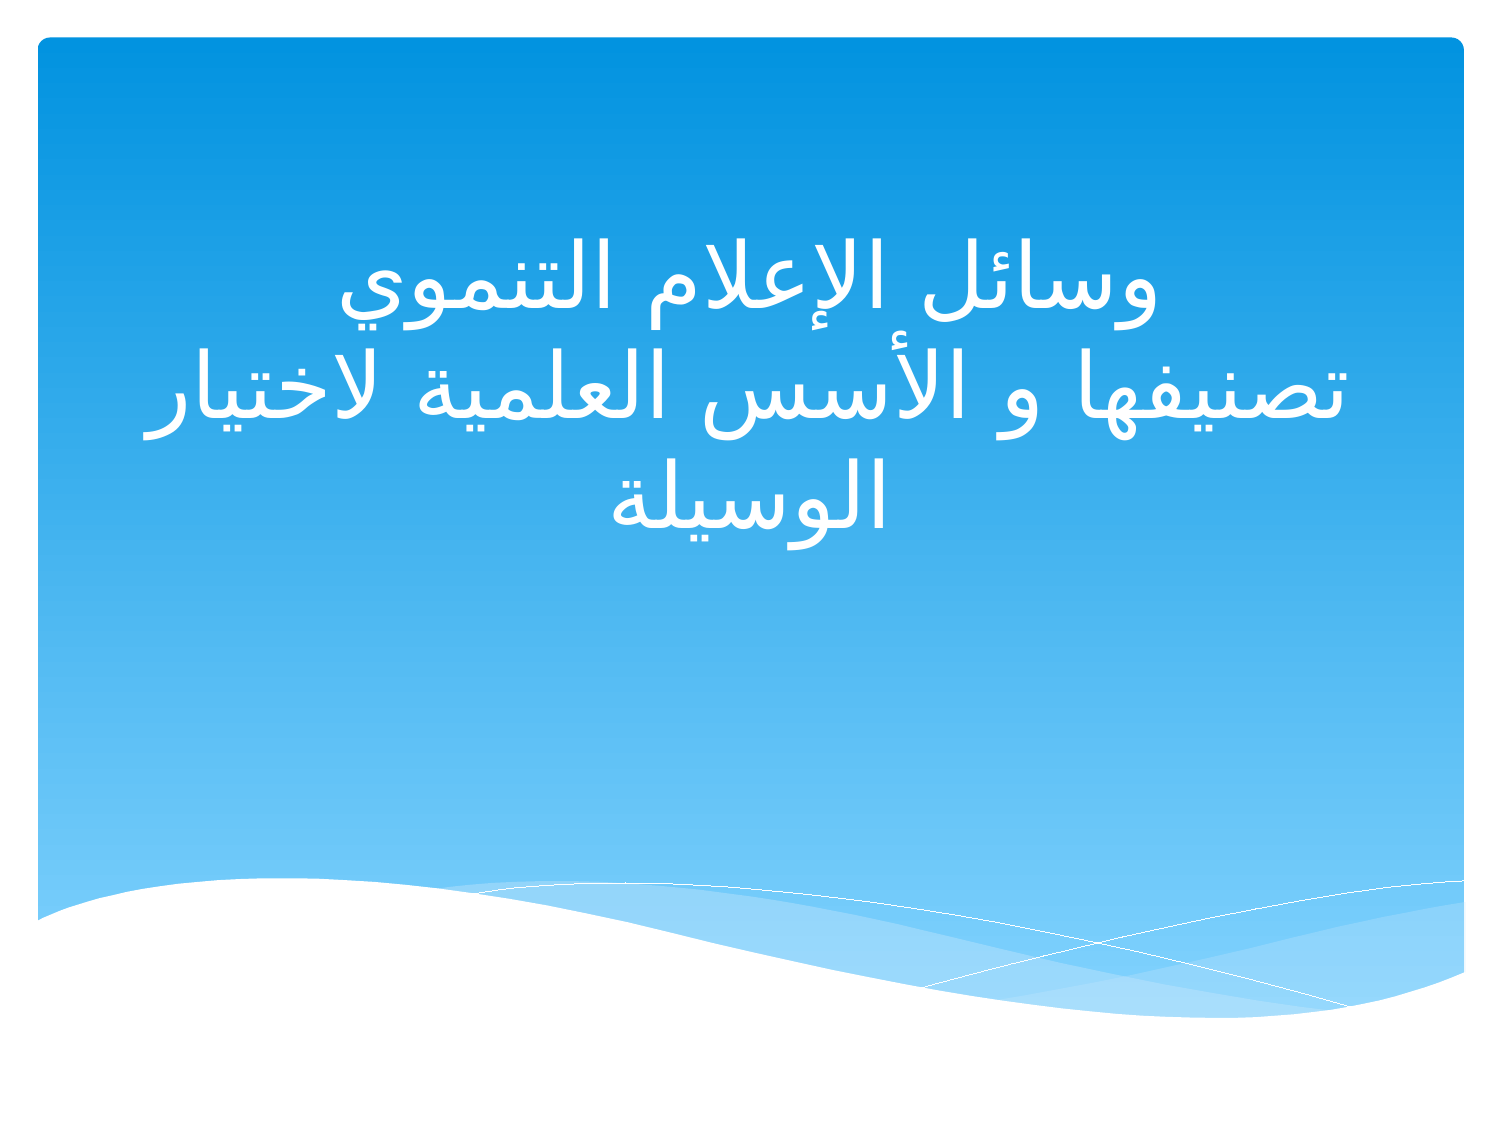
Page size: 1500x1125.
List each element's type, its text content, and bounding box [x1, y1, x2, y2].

title وسائل الإعلام التنموي تصنيفها و الأسس العلمية لاختيار الوسيلة [112, 262, 1388, 555]
